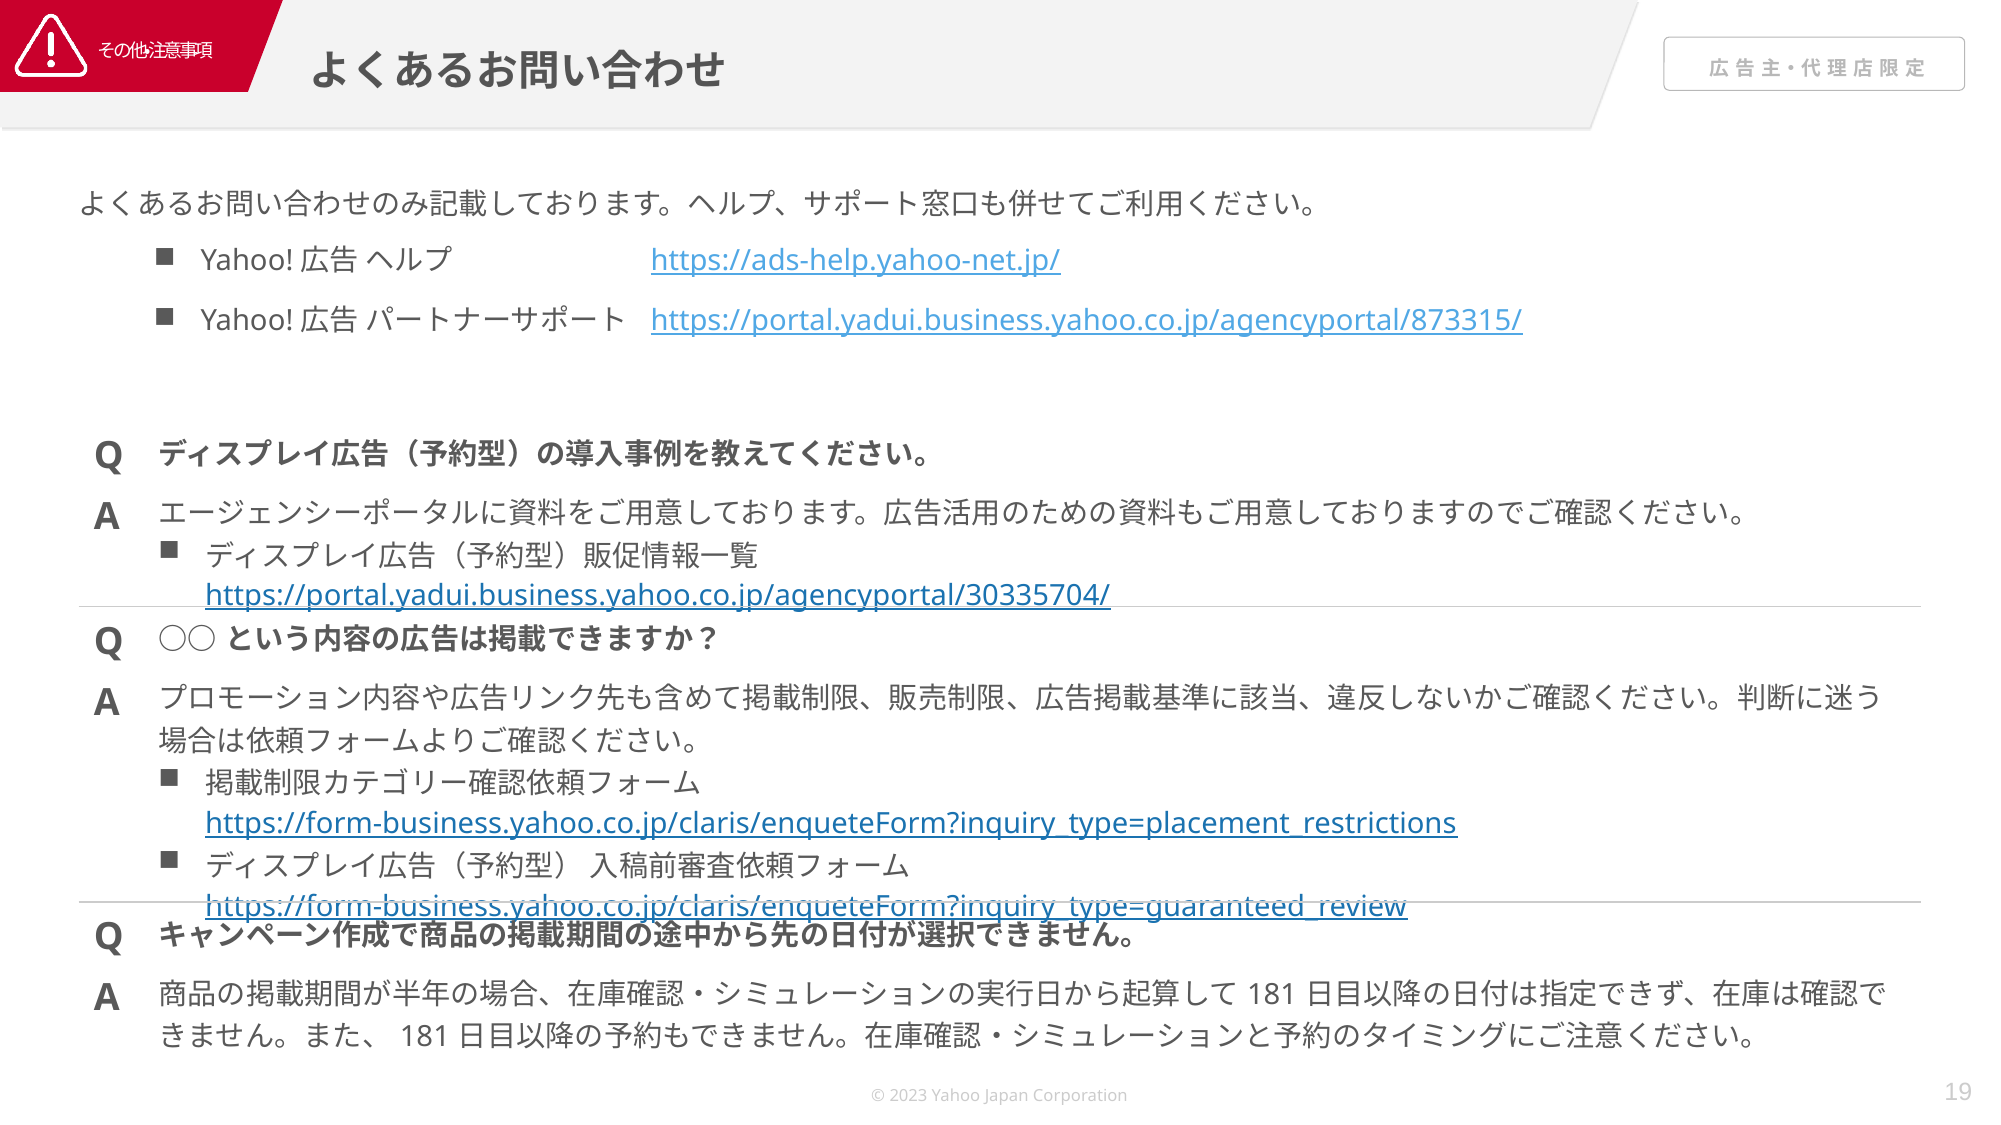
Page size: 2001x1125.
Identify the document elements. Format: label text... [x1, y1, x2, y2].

table_header Q [79, 421, 143, 482]
table_cell A [79, 668, 143, 901]
table_cell 商品の掲載期間が半年の場合、在庫確認・シミュレーションの実行日から起算して181日目以降の日付は指定できず、在庫は確認できません。また、181日目以降の予約もできません。在庫確認・シミュレーションと予約のタイミングにご注意ください。 [143, 963, 1921, 1048]
picture [8, 4, 92, 87]
list その他・注意事項 [97, 13, 240, 81]
table_cell A [79, 482, 143, 606]
table_cell Q [79, 903, 143, 963]
table_cell A [79, 963, 143, 1048]
table_cell Q [79, 607, 143, 668]
table_header ディスプレイ広告（予約型）の導入事例を教えてください。 [143, 421, 1921, 482]
table_cell キャンペーン作成で商品の掲載期間の途中から先の日付が選択できません。 [143, 903, 1921, 963]
text_box よくあるお問い合わせのみ記載しております。ヘルプ、サポート窓口も併せてご利用ください。 Yahoo!広告 ヘルプ https://ads-help.yahoo-net.jp/ Yahoo!広告 パートナーサポート https://portal.yadui.business.yahoo.co.jp/agencyportal/873315/ [78, 178, 1922, 341]
list よくあるお問い合わせ [309, 41, 1645, 97]
table_cell プロモーション内容や広告リンク先も含めて掲載制限、販売制限、広告掲載基準に該当、違反しないかご確認ください。判断に迷う場合は依頼フォームよりご確認ください。 掲載制限カテゴリー確認依頼フォーム https://form-business.yahoo.co.jp/claris/enqueteForm?inquiry_type=placement_restrictions ディスプレイ広告（予約型） 入稿前審査依頼フォーム https://form-business.yahoo.co.jp/claris/enqueteForm?inquiry_type=guaranteed_review [143, 668, 1921, 901]
table_cell ○○という内容の広告は掲載できますか？ [143, 607, 1921, 668]
table_cell エージェンシーポータルに資料をご用意しております。広告活用のための資料もご用意しておりますのでご確認ください。 ディスプレイ広告（予約型）販促情報一覧 https://portal.yadui.business.yahoo.co.jp/agencyportal/30335704/ [143, 482, 1921, 606]
